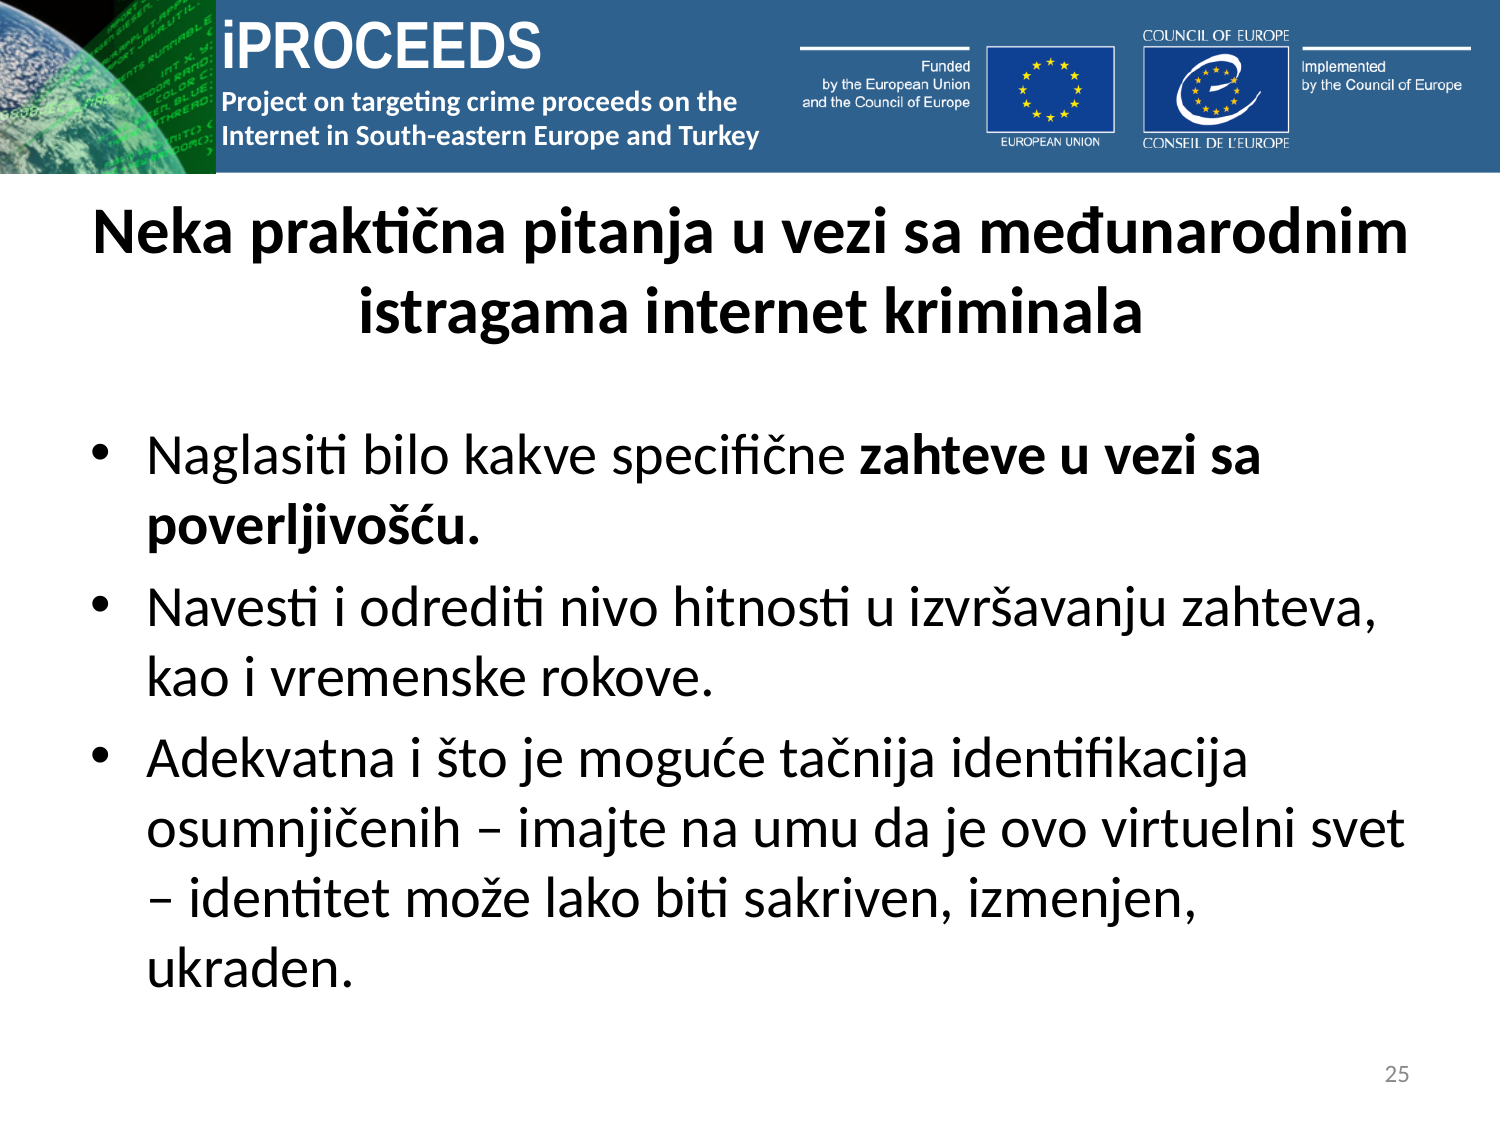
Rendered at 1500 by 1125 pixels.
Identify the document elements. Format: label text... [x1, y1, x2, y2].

list Naglasiti bilo kakve specifične zahteve u vezi sa poverljivošću. Navesti i odrediti nivo hitnosti u izvršavanju zahteva, kao i vremenske rokove. Adekvatna i što je moguće tačnija identifikacija osumnjičenih – imajte na umu da je ovo virtuelni svet – identitet može lako biti sakriven, izmenjen, ukraden. [74, 408, 1426, 1006]
title Neka praktična pitanja u vezi sa međunarodnim istragama internet kriminala [76, 172, 1428, 361]
slide_number 25 [1074, 1042, 1425, 1103]
picture [800, 30, 1471, 148]
picture [0, 0, 216, 174]
